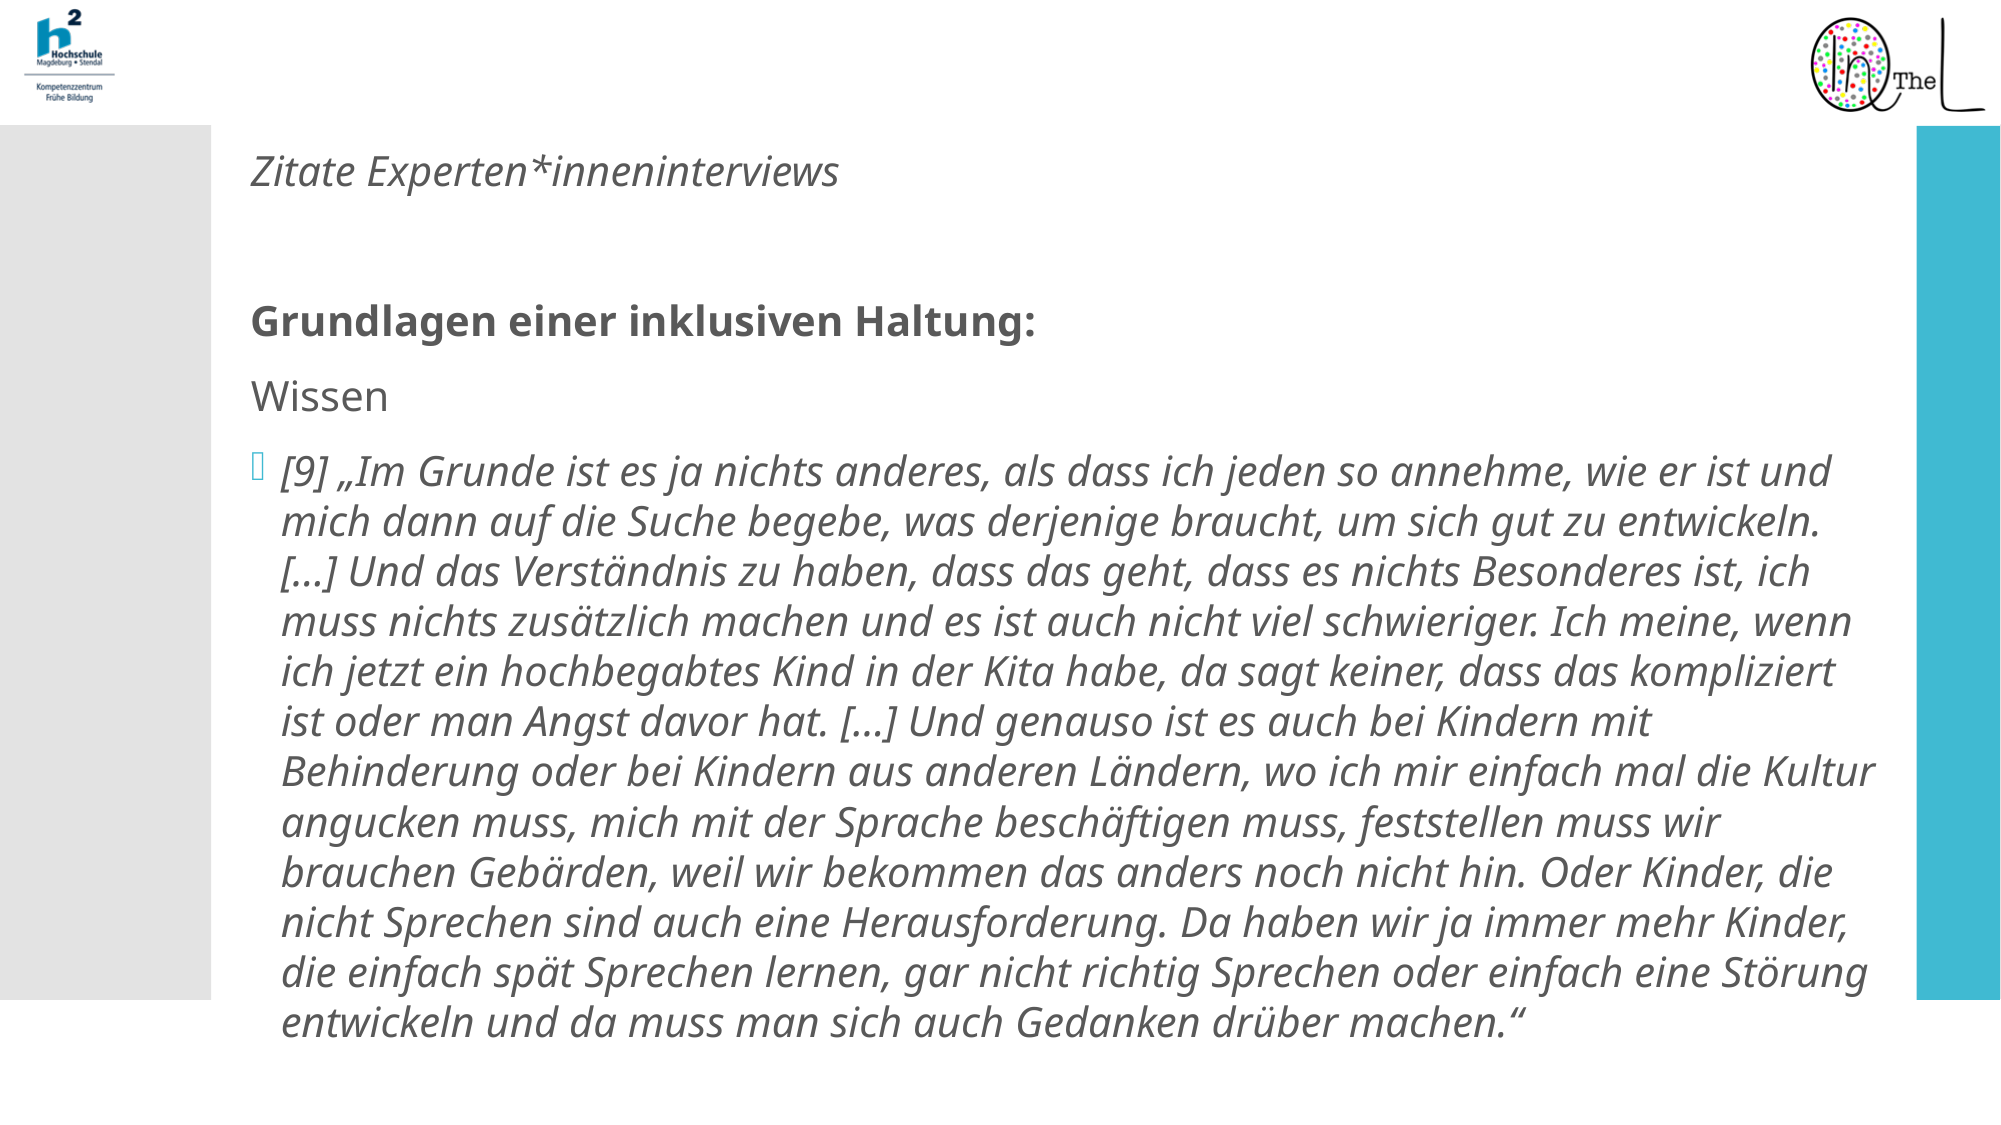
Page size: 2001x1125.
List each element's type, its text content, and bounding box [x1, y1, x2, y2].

text_box [1916, 125, 2000, 1001]
picture [13, 0, 127, 113]
list Zitate Experten*inneninterviews Grundlagen einer inklusiven Haltung: Wissen [9] „Im Grunde ist es ja nichts anderes, als dass ich jeden so annehme, wie er ist und mich dann auf die Suche begebe, was derjenige braucht, um sich gut zu entwickeln. […] Und das Verständnis zu haben, dass das geht, dass es nichts Besonderes ist, ich muss nichts zusätzlich machen und es ist auch nicht viel schwieriger. Ich meine, wenn ich jetzt ein hochbegabtes Kind in der Kita habe, da sagt keiner, dass das kompliziert ist oder man Angst davor hat. […] Und genauso ist es auch bei Kindern mit Behinderung oder bei Kindern aus anderen Ländern, wo ich mir einfach mal die Kultur angucken muss, mich mit der Sprache beschäftigen muss, feststellen muss wir brauchen Gebärden, weil wir bekommen das anders noch nicht hin. Oder Kinder, die nicht Sprechen sind auch eine Herausforderung. Da haben wir ja immer mehr Kinder, die einfach spät Sprechen lernen, gar nicht richtig Sprechen oder einfach eine Störung entwickeln und da muss man sich auch Gedanken drüber machen.“ [235, 137, 1892, 1012]
text_box [0, 124, 212, 1001]
picture [1809, 17, 1987, 113]
text_box [0, 0, 2000, 1125]
